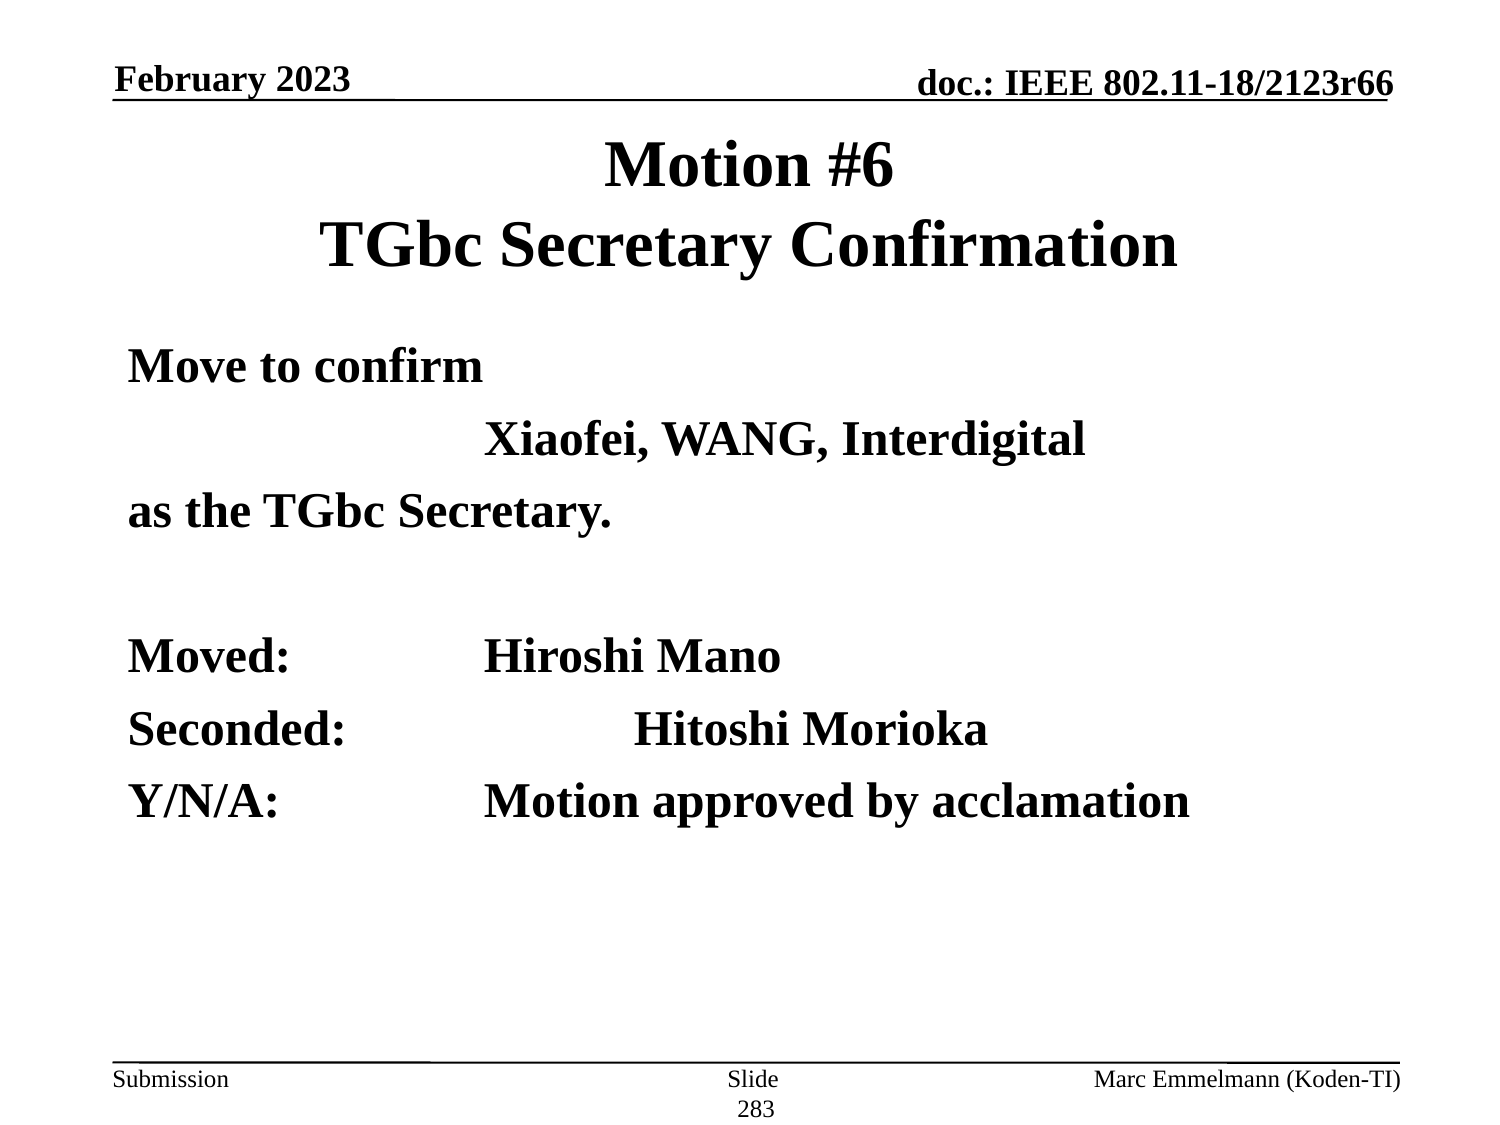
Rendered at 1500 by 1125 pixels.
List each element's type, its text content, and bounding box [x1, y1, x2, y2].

title Motion #6 TGbc Secretary Confirmation [112, 112, 1388, 288]
footer Marc Emmelmann (Koden-TI) [878, 1061, 1402, 1093]
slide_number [114, 54, 423, 100]
list Move to confirm Xiaofei, WANG, Interdigital as the TGbc Secretary. Moved: Hiroshi Mano Seconded: Hitoshi Morioka Y/N/A: Motion approved by acclamation [112, 324, 1388, 1000]
slide_number Slide 283 [712, 1061, 800, 1123]
